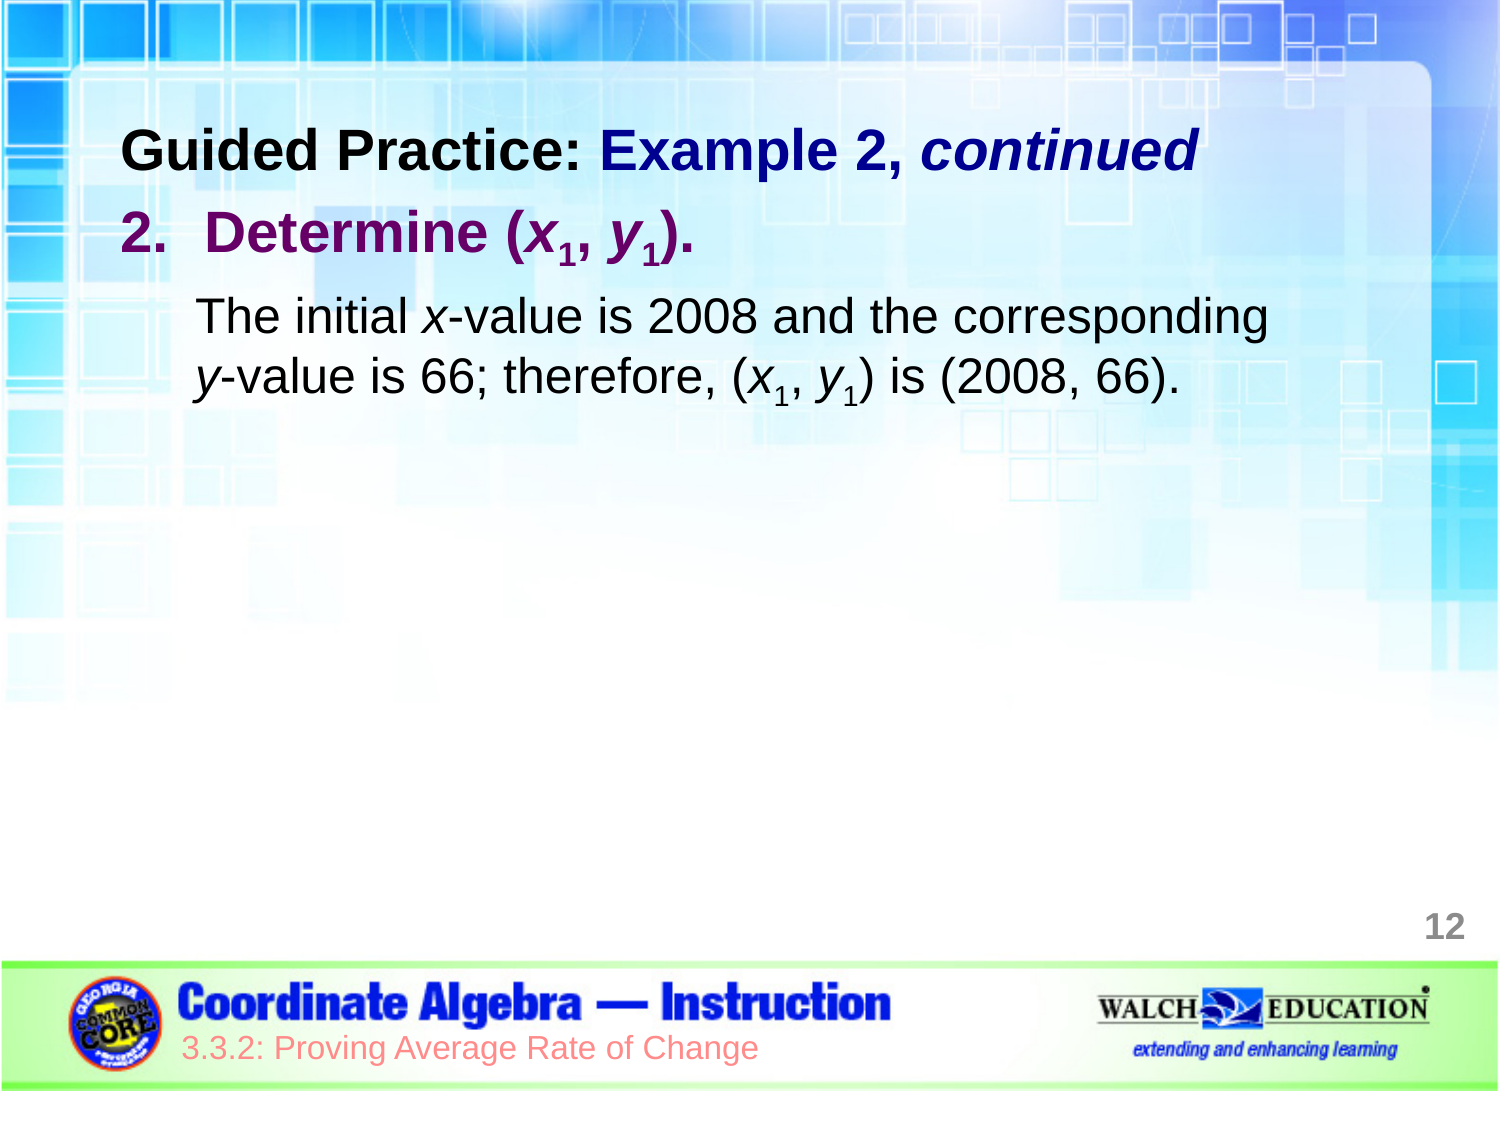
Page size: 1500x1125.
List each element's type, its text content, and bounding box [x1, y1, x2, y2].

footer 3.3.2: Proving Average Rate of Change [166, 1024, 1080, 1069]
slide_number 12 [1361, 901, 1481, 949]
subtitle Guided Practice: Example 2, continued Determine (x1, y1). The initial x-value is 2008 and the corresponding y-value is 66; therefore, (x1, y1) is (2008, 66). [105, 105, 1394, 925]
picture [1, 0, 1500, 1091]
